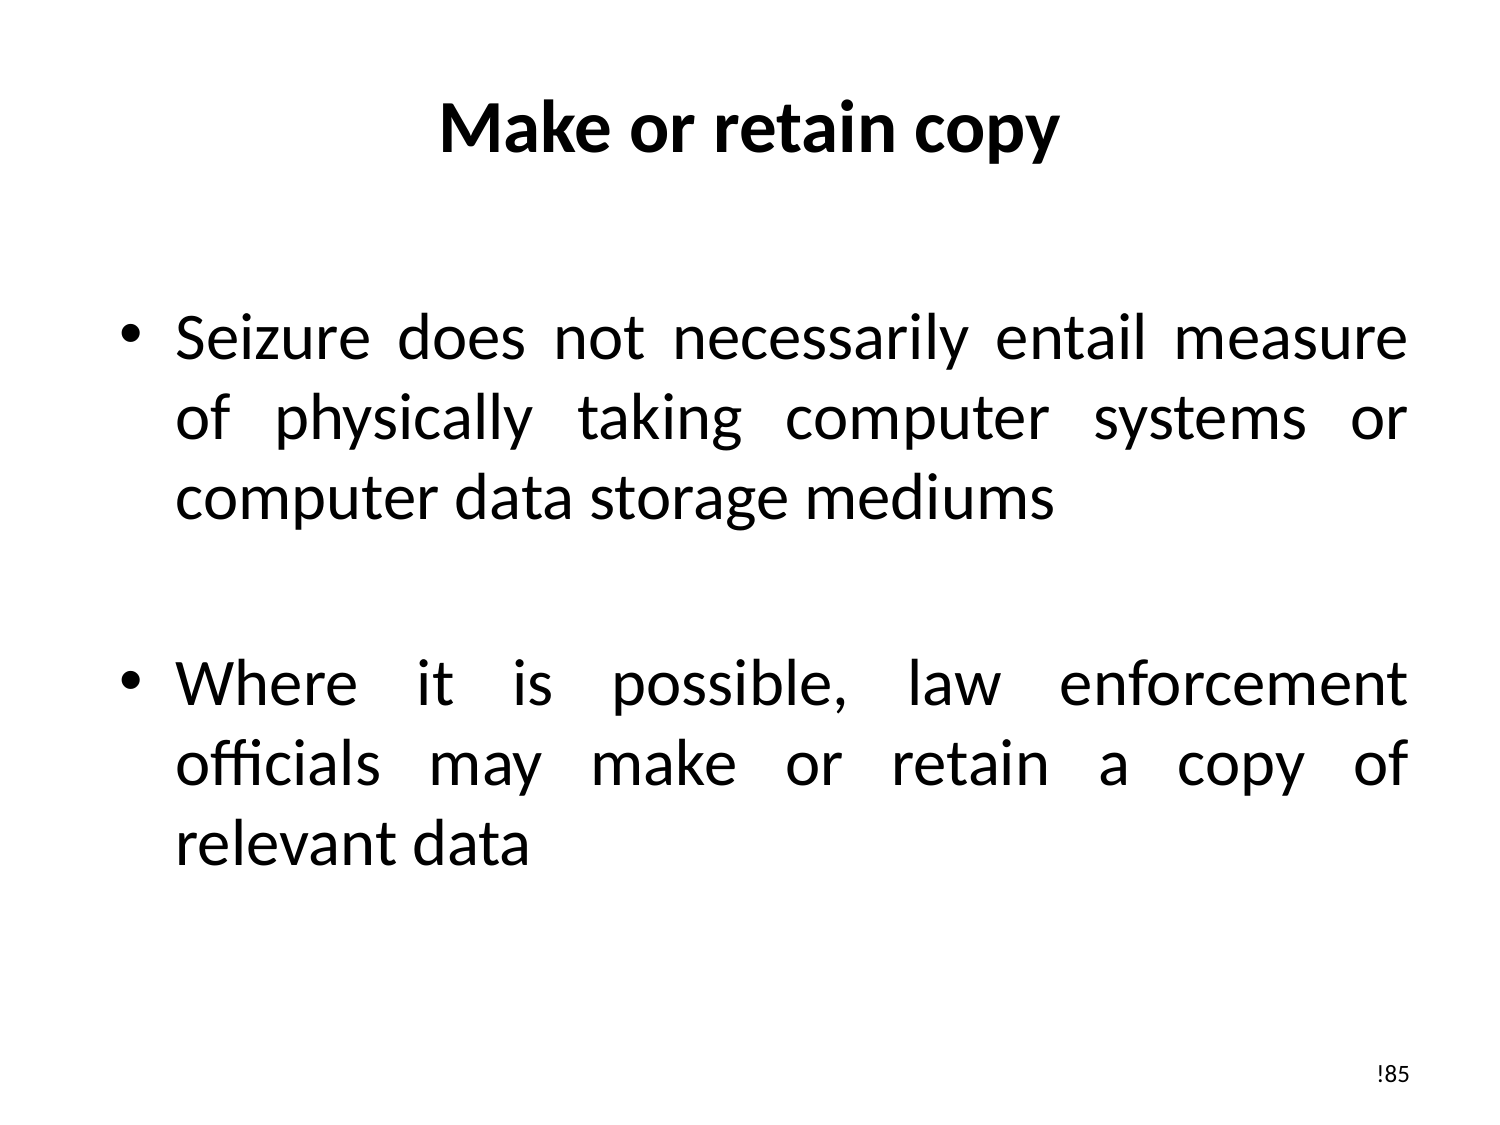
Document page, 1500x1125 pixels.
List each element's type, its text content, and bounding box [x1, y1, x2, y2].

title Make or retain copy [74, 28, 1426, 217]
slide_number !85 [1074, 1042, 1425, 1103]
list Seizure does not necessarily entail measure of physically taking computer systems or computer data storage mediums Where it is possible, law enforcement officials may make or retain a copy of relevant data [103, 284, 1426, 988]
